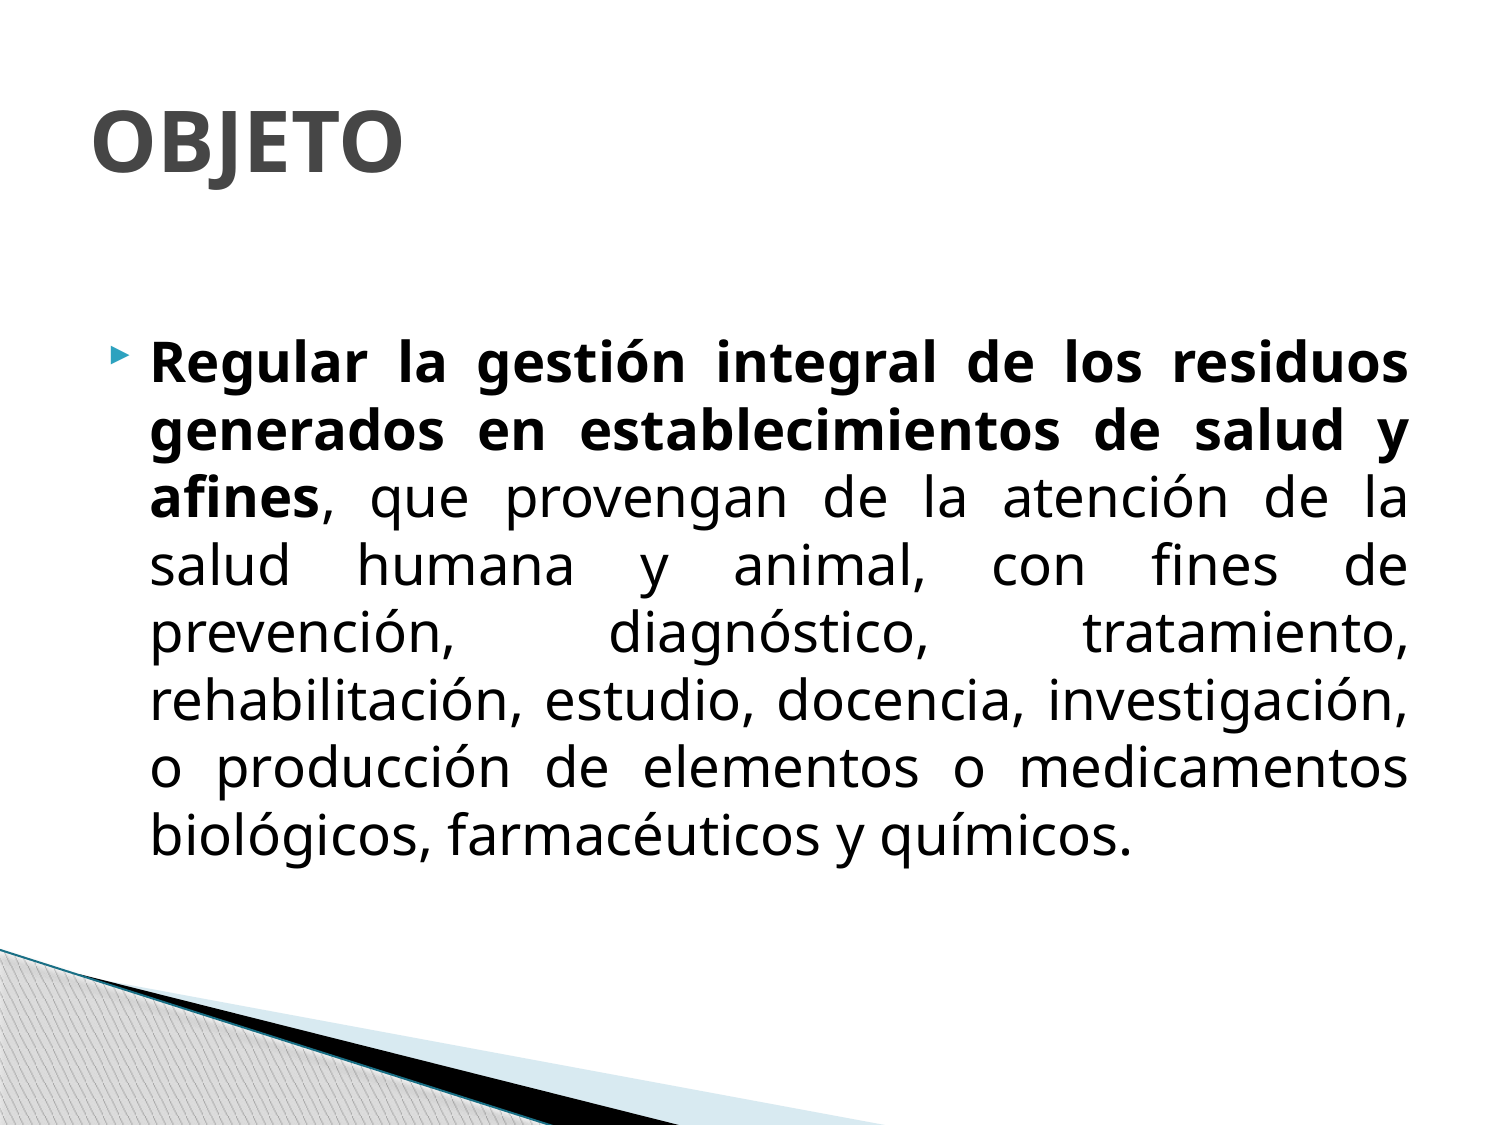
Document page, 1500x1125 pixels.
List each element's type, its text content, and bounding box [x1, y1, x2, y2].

title OBJETO [75, 45, 1425, 233]
list Regular la gestión integral de los residuos generados en establecimientos de salud y afines, que provengan de la atención de la salud humana y animal, con fines de prevención, diagnóstico, tratamiento, rehabilitación, estudio, docencia, investigación, o producción de elementos o medicamentos biológicos, farmacéuticos y químicos. [75, 243, 1425, 986]
